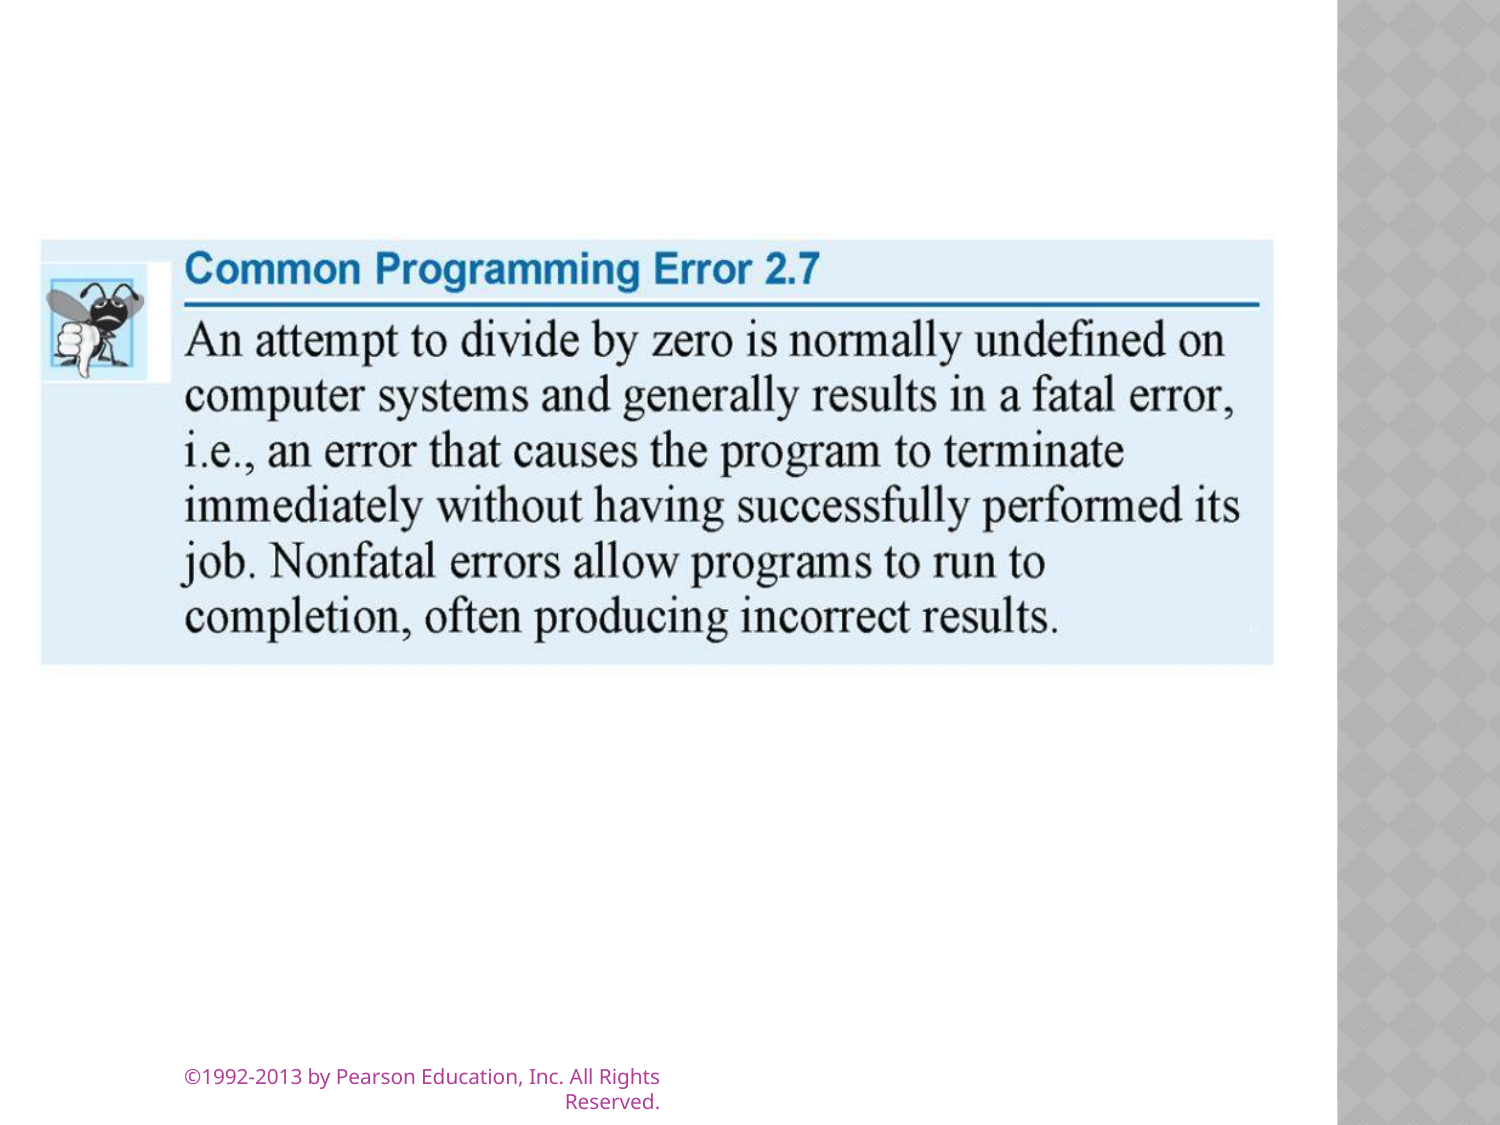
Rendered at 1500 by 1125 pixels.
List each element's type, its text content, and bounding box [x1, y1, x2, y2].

picture [34, 233, 1278, 685]
footer ©1992-2013 by Pearson Education, Inc. All Rights Reserved. [75, 1075, 675, 1114]
